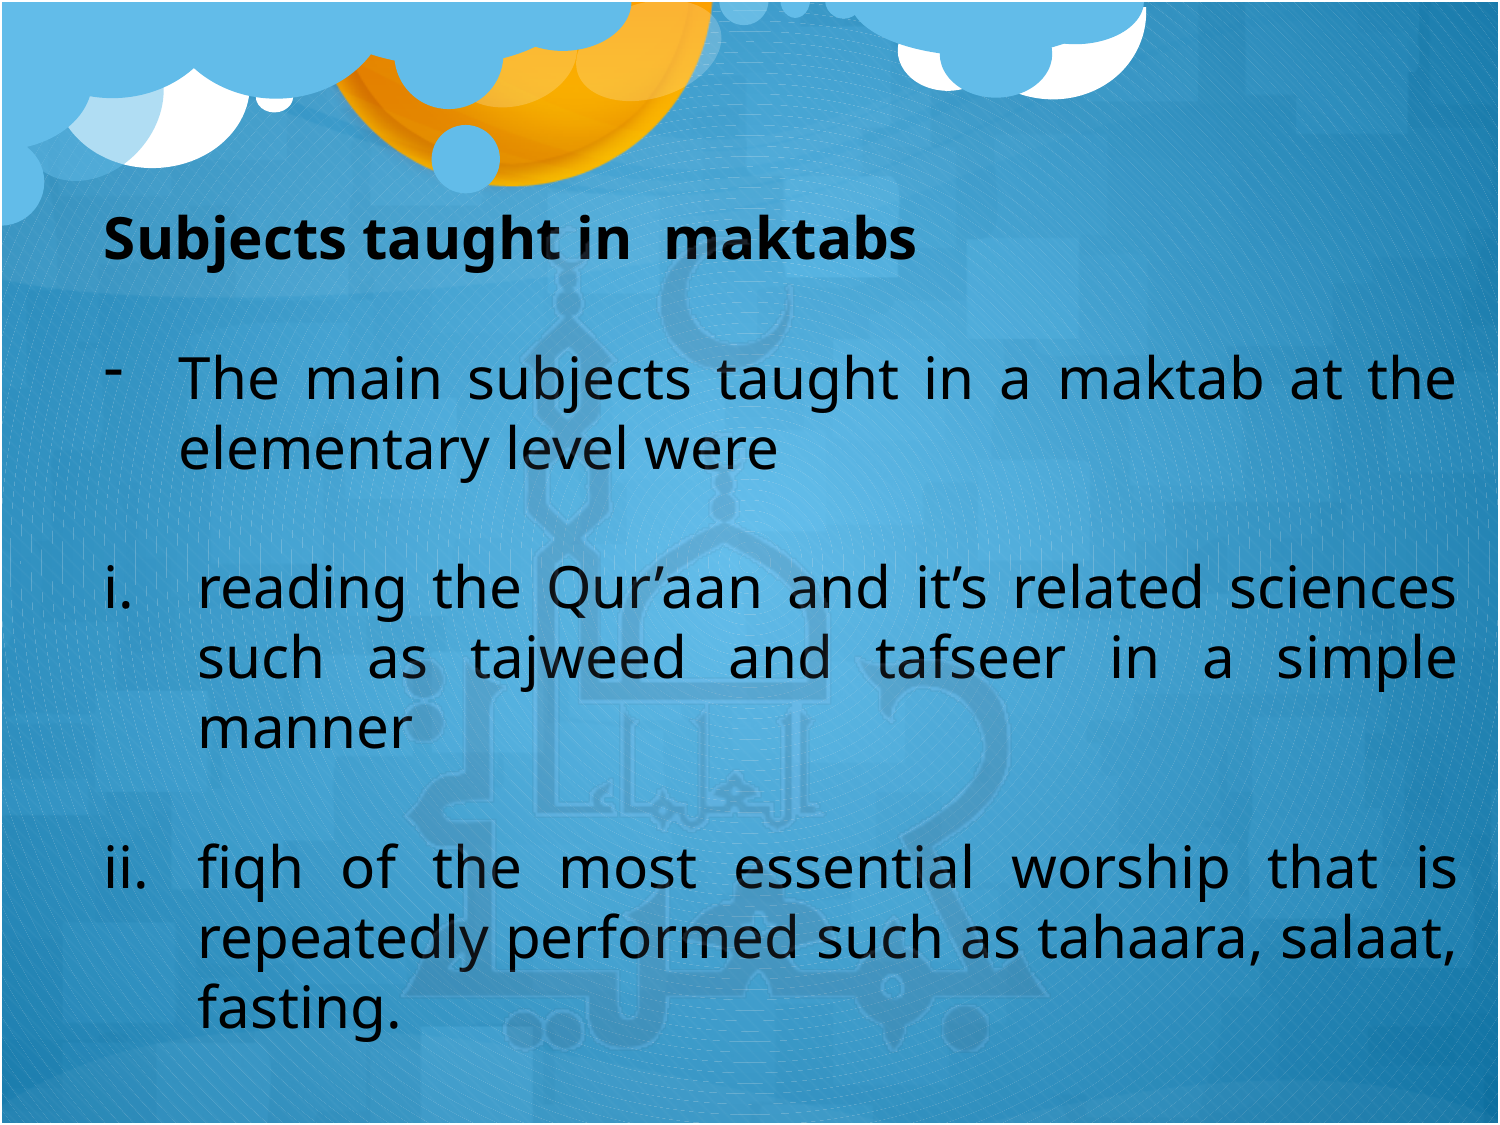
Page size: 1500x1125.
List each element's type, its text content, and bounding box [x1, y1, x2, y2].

picture [2, 2, 1498, 1123]
text_box Subjects taught in maktabs The main subjects taught in a maktab at the elementary level were reading the Qur’aan and it’s related sciences such as tajweed and tafseer in a simple manner fiqh of the most essential worship that is repeatedly performed such as tahaara, salaat, fasting. [89, 193, 1473, 1048]
